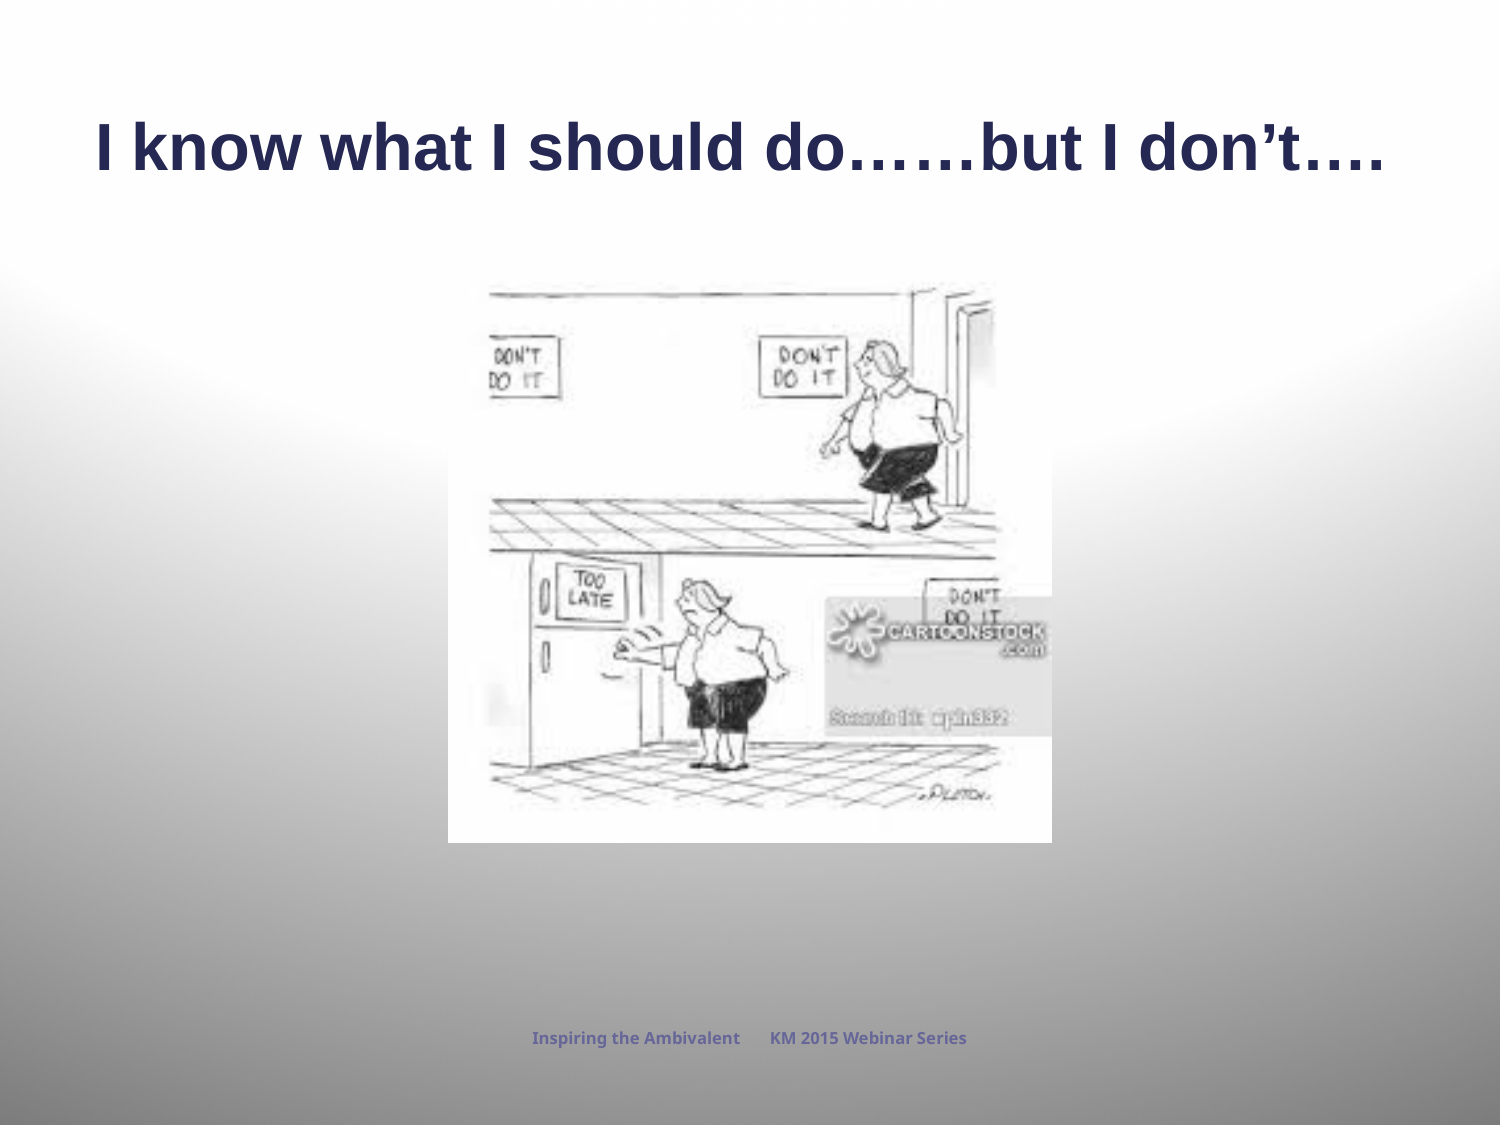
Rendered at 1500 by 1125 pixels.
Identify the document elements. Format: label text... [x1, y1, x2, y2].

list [222, 262, 1278, 843]
picture [0, 0, 1500, 1125]
footer Inspiring the Ambivalent KM 2015 Webinar Series [512, 1024, 988, 1103]
title I know what I should do……but I don’t…. [17, 78, 1466, 211]
